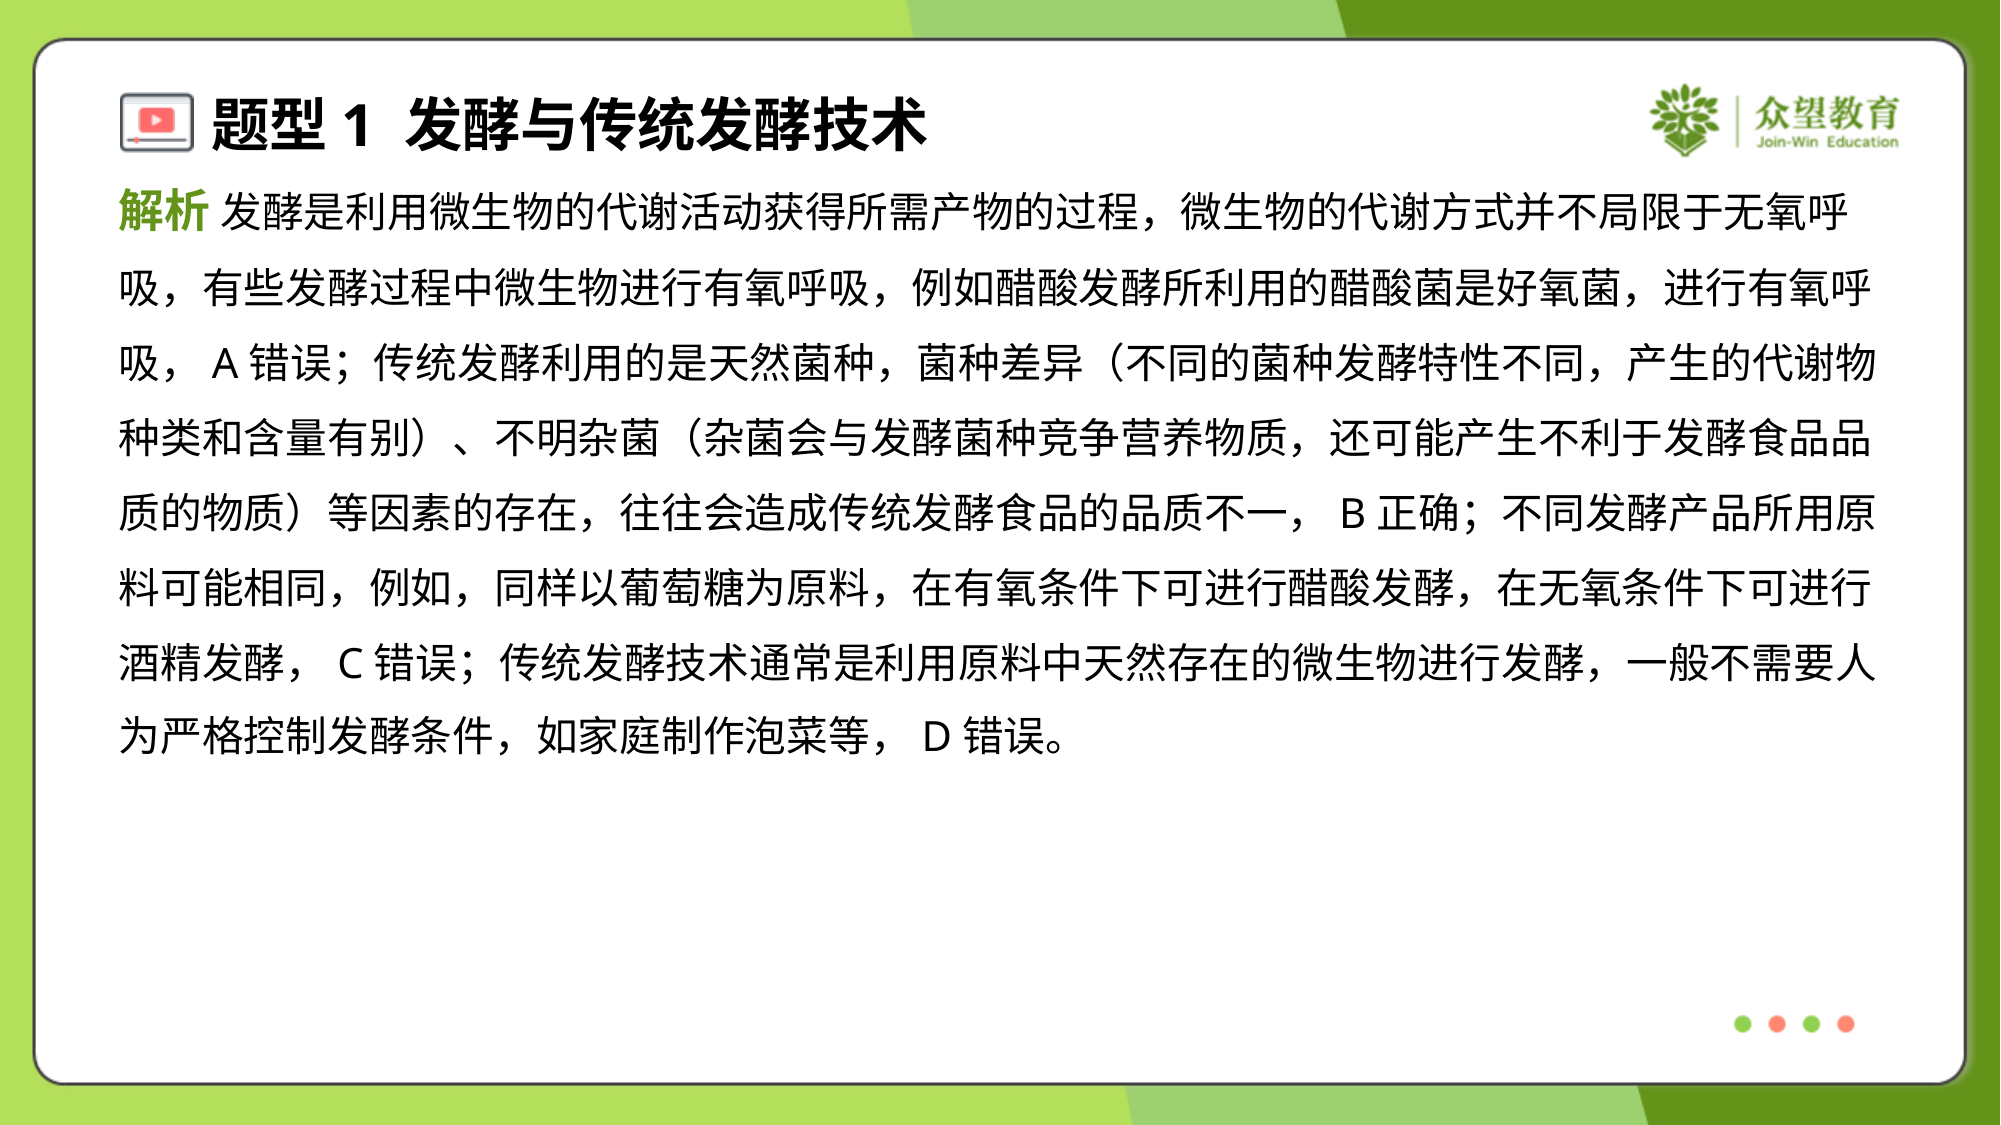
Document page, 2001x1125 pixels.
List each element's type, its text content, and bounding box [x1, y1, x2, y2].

text_box 解析 发酵是利用微生物的代谢活动获得所需产物的过程，微生物的代谢方式并不局限于无氧呼 吸，有些发酵过程中微生物进行有氧呼吸，例如醋酸发酵所利用的醋酸菌是好氧菌，进行有氧呼 吸，A错误；传统发酵利用的是天然菌种，菌种差异（不同的菌种发酵特性不同，产生的代谢物 种类和含量有别）、不明杂菌（杂菌会与发酵菌种竞争营养物质，还可能产生不利于发酵食品品 质的物质）等因素的存在，往往会造成传统发酵食品的品质不一，B正确；不同发酵产品所用原 料可能相同，例如，同样以葡萄糖为原料，在有氧条件下可进行醋酸发酵，在无氧条件下可进行 酒精发酵，C错误；传统发酵技术通常是利用原料中天然存在的微生物进行发酵，一般不需要人 为严格控制发酵条件，如家庭制作泡菜等，D错误。 [118, 159, 1883, 752]
picture [0, 0, 2000, 1125]
